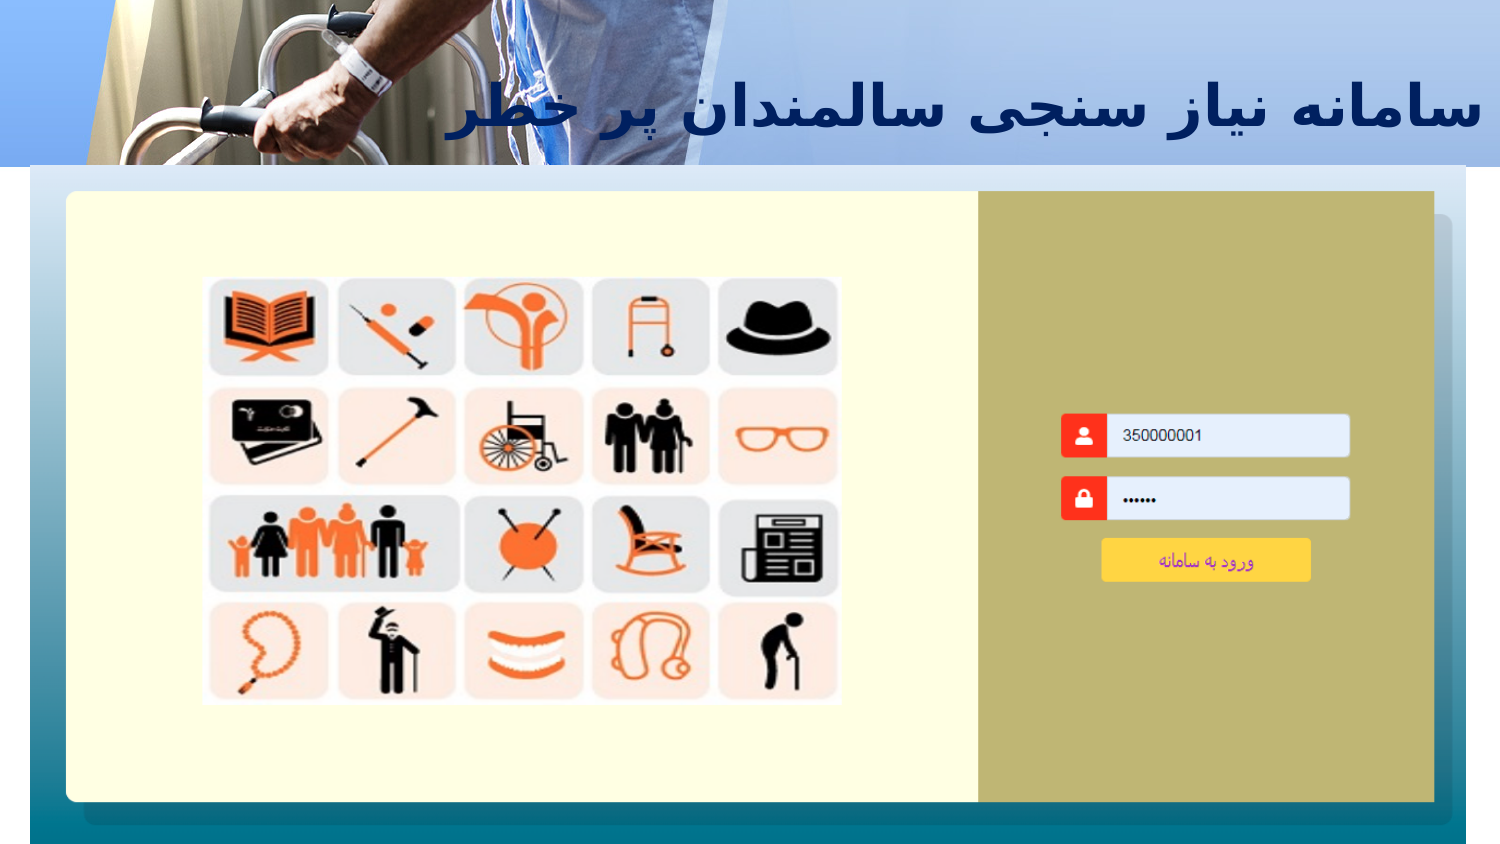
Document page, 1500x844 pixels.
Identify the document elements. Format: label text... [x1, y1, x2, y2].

title سامانه نیاز سنجی سالمندان پر خطر [82, 40, 1500, 166]
picture [0, 0, 1500, 844]
